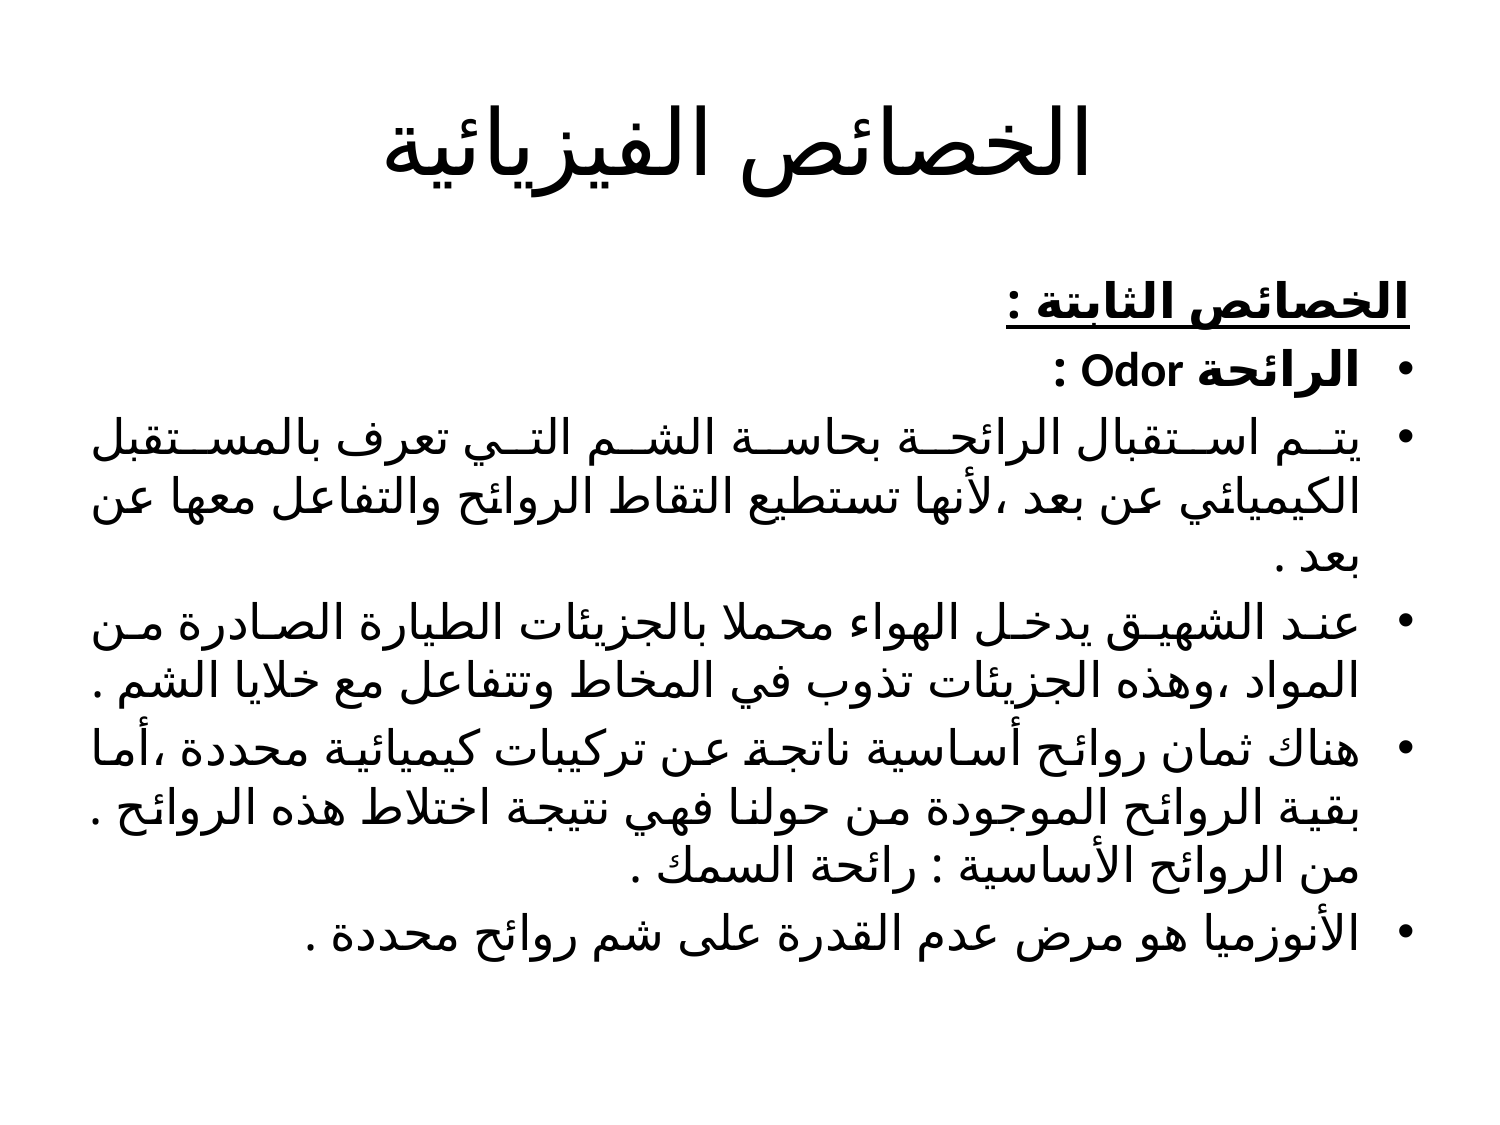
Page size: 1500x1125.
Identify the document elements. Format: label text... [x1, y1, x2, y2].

title الخصائص الفيزيائية [75, 45, 1425, 233]
list الخصائص الثابتة : الرائحة Odor : يتم استقبال الرائحة بحاسة الشم التي تعرف بالمستقبل الكيميائي عن بعد ،لأنها تستطيع التقاط الروائح والتفاعل معها عن بعد . عند الشهيق يدخل الهواء محملا بالجزيئات الطيارة الصادرة من المواد ،وهذه الجزيئات تذوب في المخاط وتتفاعل مع خلايا الشم . هناك ثمان روائح أساسية ناتجة عن تركيبات كيميائية محددة ،أما بقية الروائح الموجودة من حولنا فهي نتيجة اختلاط هذه الروائح . من الروائح الأساسية : رائحة السمك . الأنوزميا هو مرض عدم القدرة على شم روائح محددة . [75, 262, 1425, 1005]
